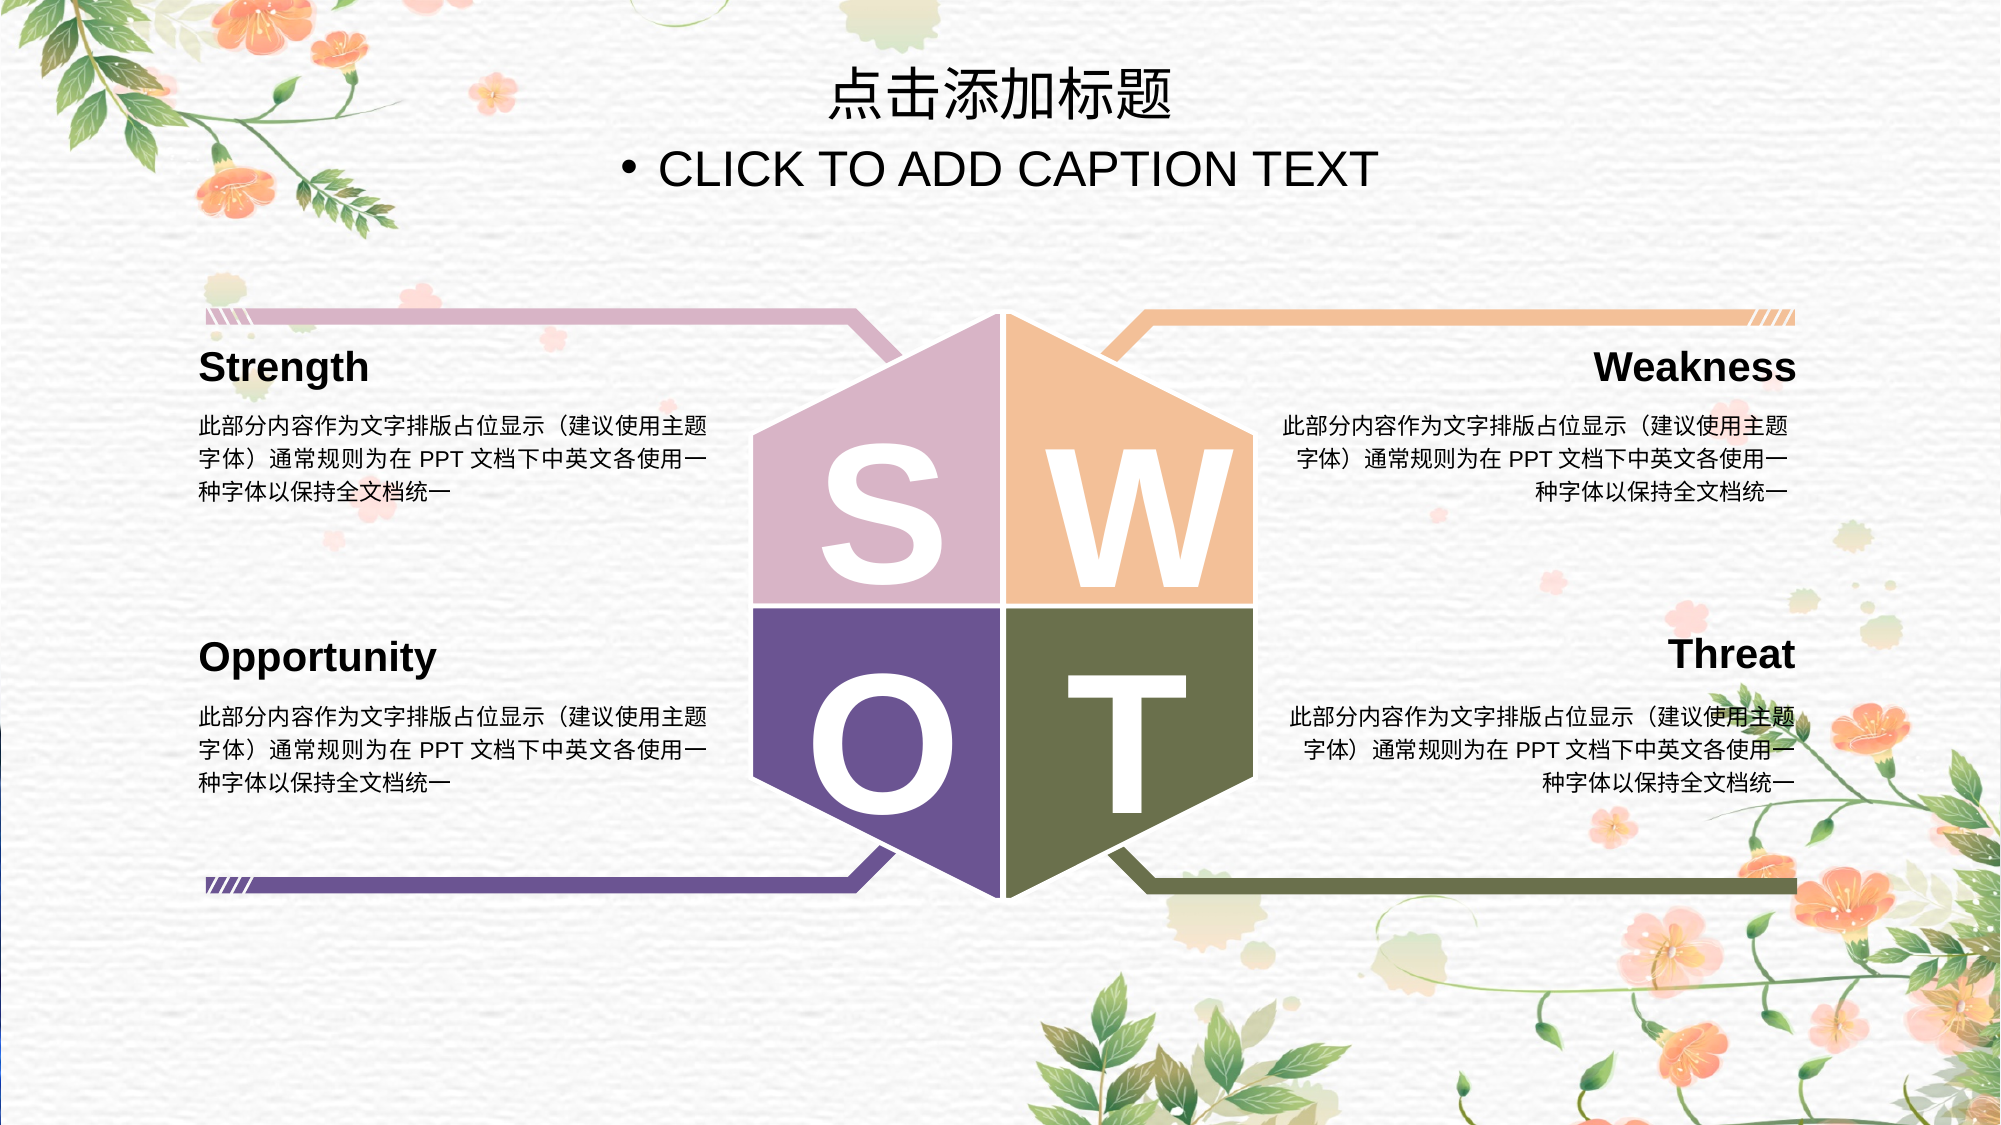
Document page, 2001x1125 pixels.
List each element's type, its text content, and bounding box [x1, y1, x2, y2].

text_box 此部分内容作为文字排版占位显示（建议使用主题字体）通常规则为在PPT文档下中英文各使用一种字体以保持全文档统一 [1285, 697, 1796, 886]
text_box 点击添加标题 [383, 58, 1617, 136]
picture [2, 0, 2001, 1125]
text_box [1141, 308, 1796, 327]
text_box 此部分内容作为文字排版占位显示（建议使用主题字体）通常规则为在PPT文档下中英文各使用一种字体以保持全文档统一 [1278, 406, 1789, 595]
text_box Threat [1501, 626, 1796, 678]
text_box [1256, 877, 1799, 896]
text_box Weakness [1557, 339, 1798, 390]
text_box [204, 876, 750, 895]
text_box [750, 311, 1256, 901]
text_box 此部分内容作为文字排版占位显示（建议使用主题字体）通常规则为在PPT文档下中英文各使用一种字体以保持全文档统一 [198, 697, 709, 886]
text_box 此部分内容作为文字排版占位显示（建议使用主题字体）通常规则为在PPT文档下中英文各使用一种字体以保持全文档统一 [198, 406, 709, 595]
text_box Opportunity [198, 630, 493, 681]
text_box Strength [198, 339, 413, 390]
text_box [204, 307, 861, 326]
text_box CLICK TO ADD CAPTION TEXT [549, 135, 1450, 180]
